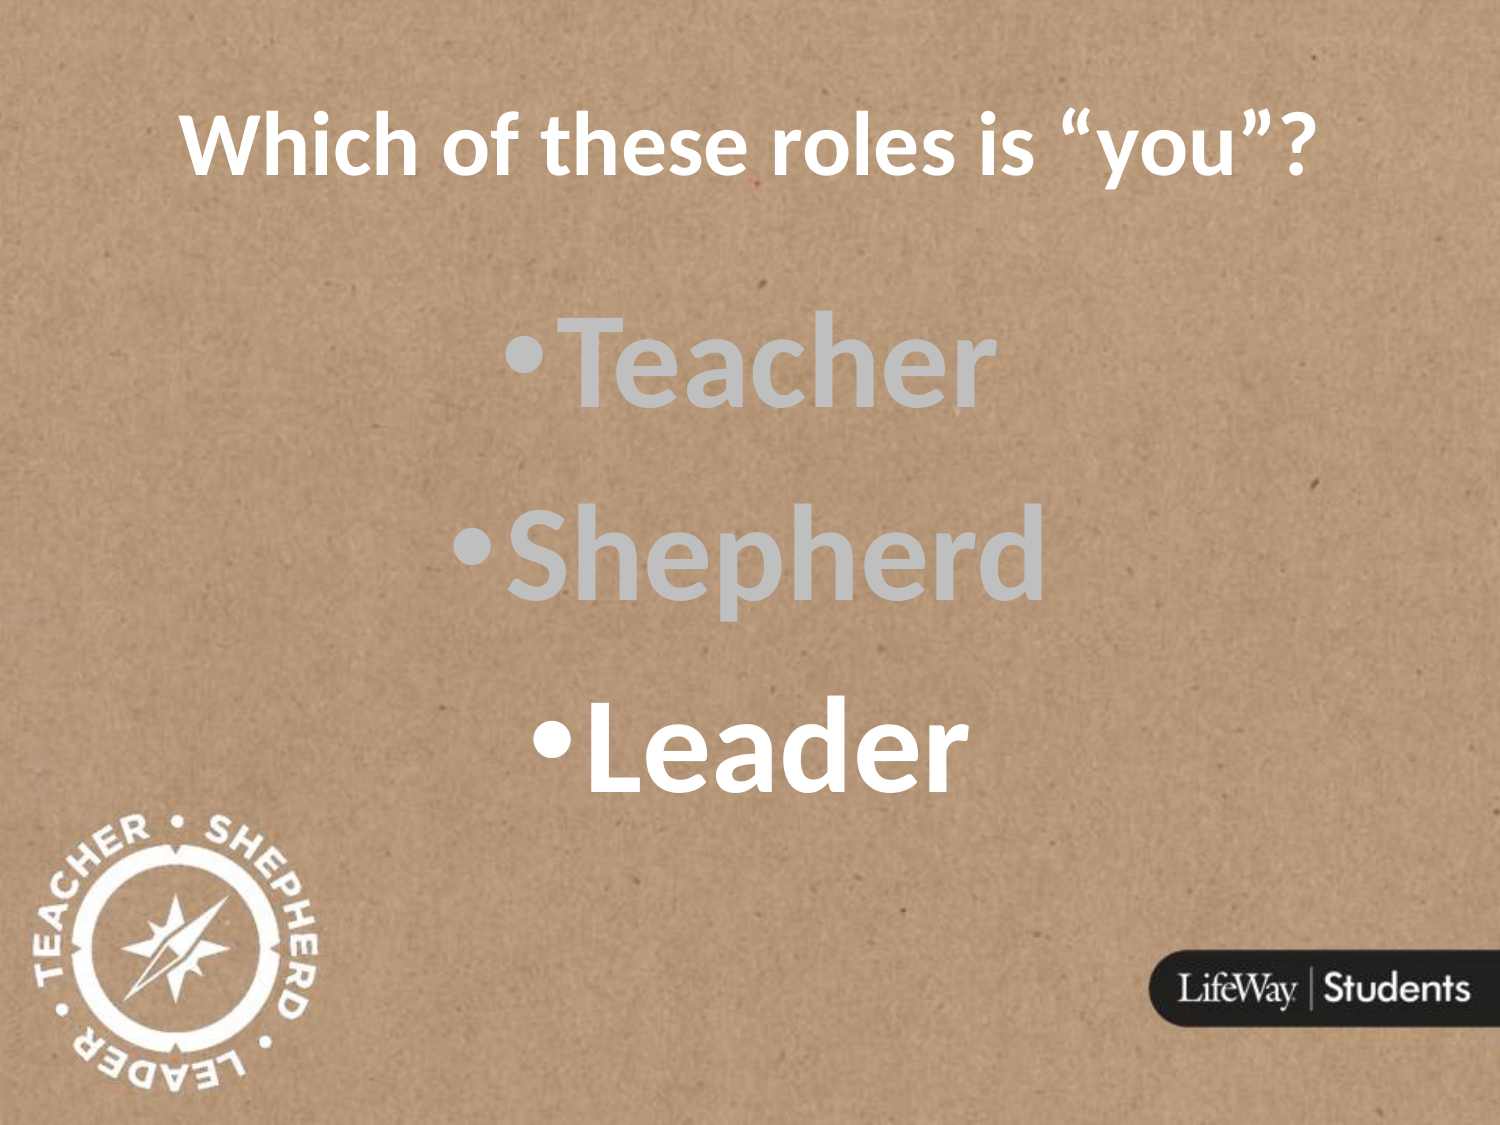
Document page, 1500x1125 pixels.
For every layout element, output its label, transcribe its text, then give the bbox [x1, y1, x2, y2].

list Teacher Shepherd Leader [75, 262, 1425, 1005]
title Which of these roles is “you”? [75, 45, 1425, 233]
picture [0, 0, 1500, 1125]
